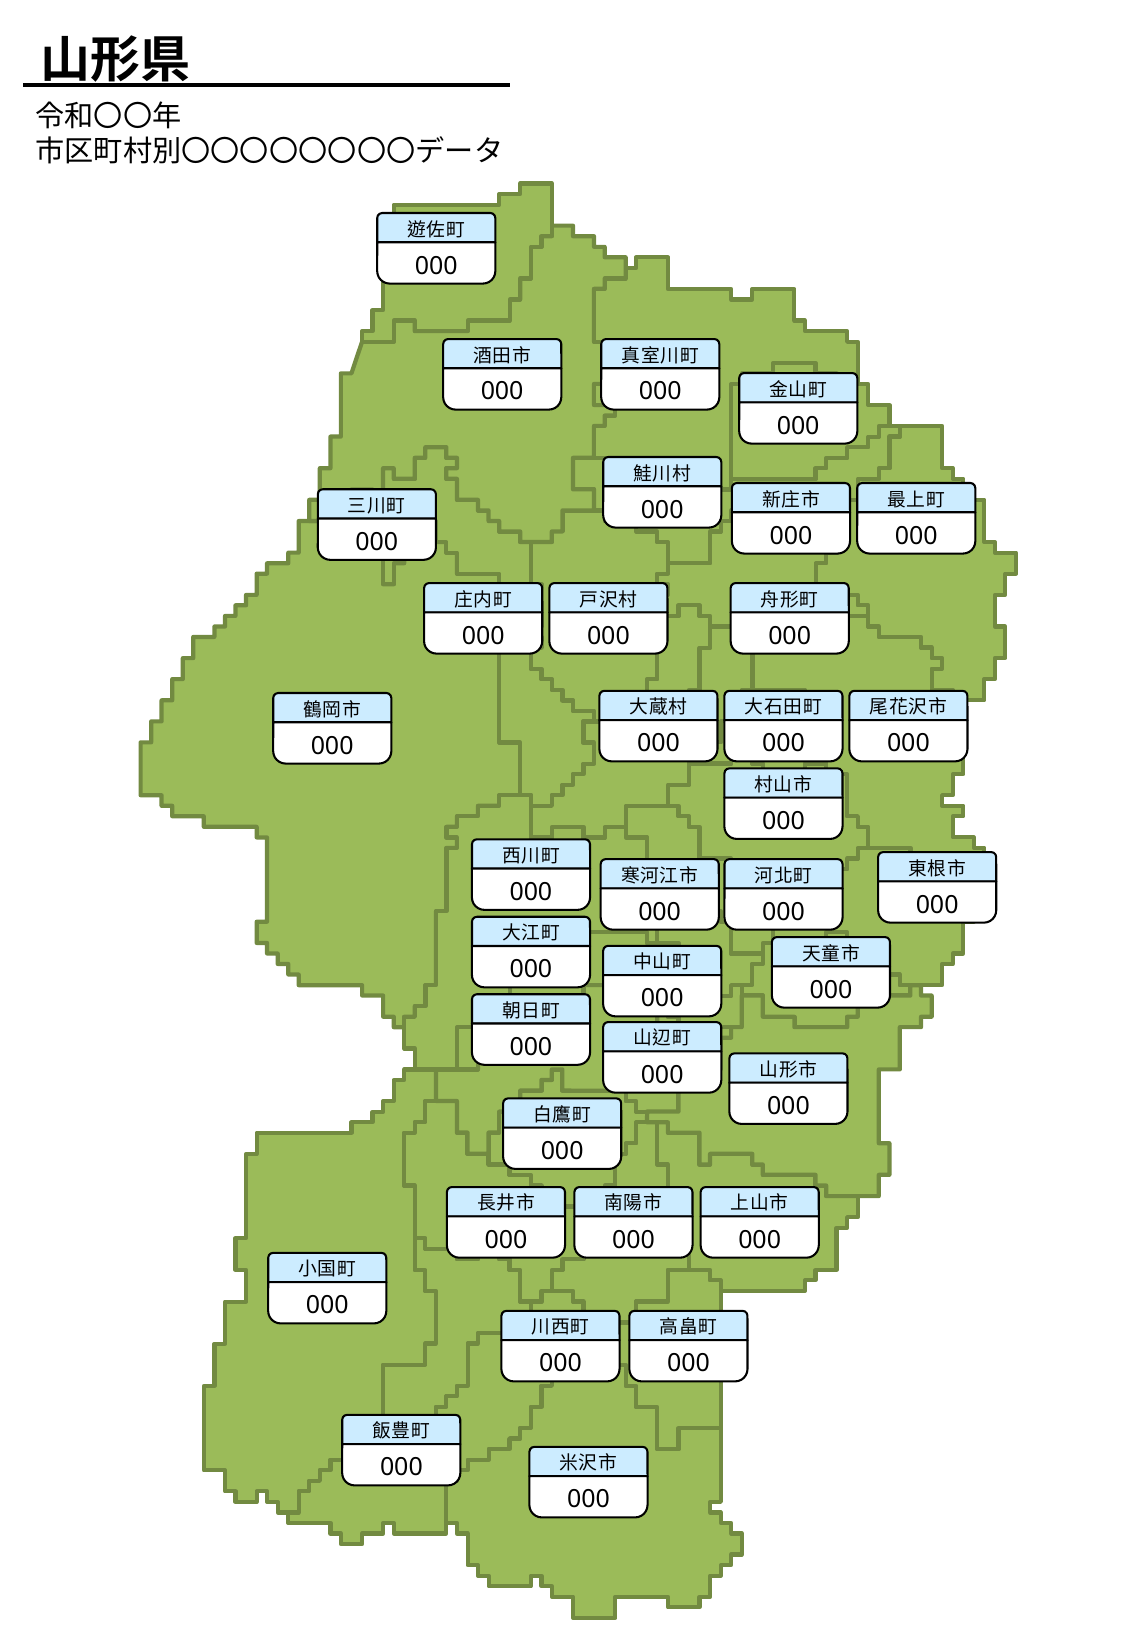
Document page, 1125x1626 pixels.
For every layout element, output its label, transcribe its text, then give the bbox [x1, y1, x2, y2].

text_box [724, 858, 843, 930]
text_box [446, 1186, 566, 1258]
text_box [877, 851, 997, 923]
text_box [140, 183, 1017, 1619]
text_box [471, 916, 591, 988]
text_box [549, 582, 668, 654]
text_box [341, 1414, 461, 1486]
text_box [700, 1186, 820, 1258]
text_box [730, 582, 850, 654]
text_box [602, 456, 722, 528]
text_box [529, 1446, 648, 1518]
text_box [376, 212, 496, 284]
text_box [501, 1310, 620, 1382]
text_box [600, 338, 720, 410]
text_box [849, 690, 968, 762]
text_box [471, 839, 591, 911]
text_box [272, 692, 392, 764]
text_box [423, 582, 543, 654]
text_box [729, 1053, 848, 1125]
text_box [738, 372, 858, 444]
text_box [442, 338, 562, 410]
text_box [731, 482, 851, 554]
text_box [599, 690, 718, 762]
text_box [602, 1023, 722, 1093]
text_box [600, 858, 720, 930]
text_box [771, 936, 891, 1008]
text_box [856, 482, 976, 554]
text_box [602, 945, 722, 1017]
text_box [629, 1310, 748, 1382]
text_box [471, 994, 591, 1066]
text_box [317, 489, 437, 561]
text_box 山形県 [25, 20, 206, 83]
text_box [724, 690, 843, 762]
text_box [724, 768, 843, 840]
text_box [502, 1098, 622, 1170]
text_box 令和〇〇年 市区町村別〇〇〇〇〇〇〇〇データ [20, 89, 519, 175]
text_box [574, 1186, 693, 1258]
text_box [267, 1252, 387, 1324]
